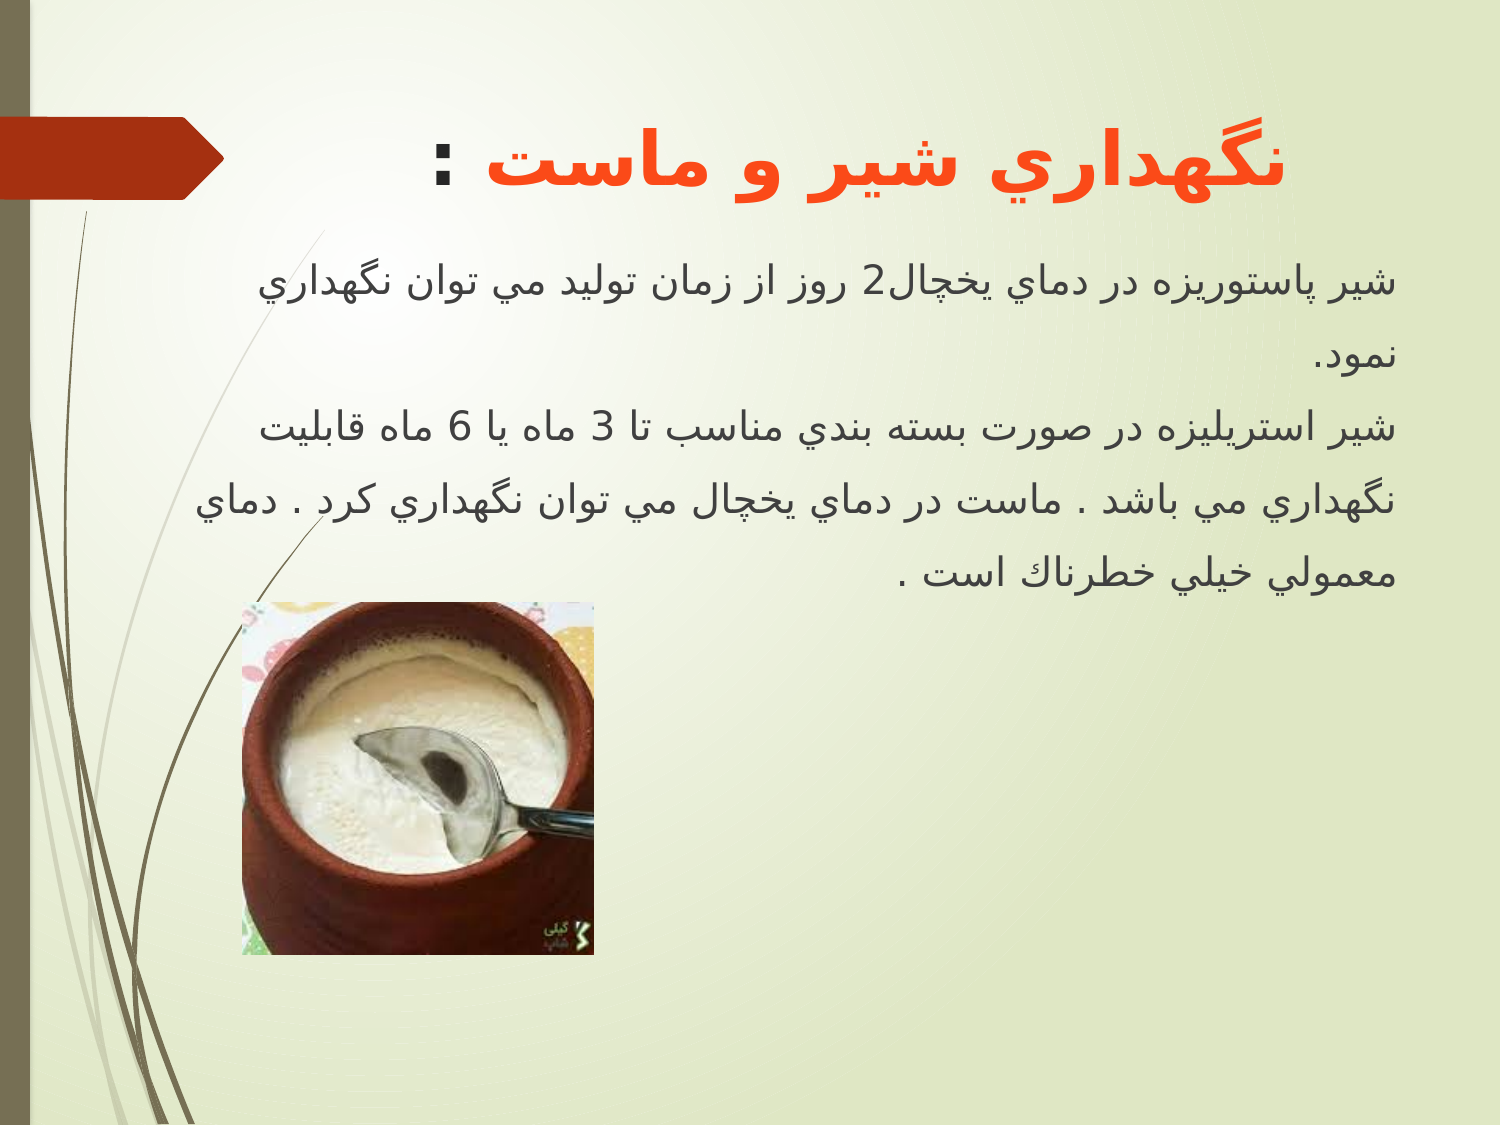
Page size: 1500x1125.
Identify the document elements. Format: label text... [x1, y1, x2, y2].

list شير پاستوريزه در دماي يخچال2 روز از زمان توليد مي توان نگهداري نمود. شير استريليزه در صورت بسته بندي مناسب تا 3 ماه يا 6 ماه قابليت نگهداري مي باشد . ماست در دماي يخچال مي توان نگهداري كرد . دماي معمولي خيلي خطرناك است . [147, 100, 1460, 605]
picture [241, 602, 594, 955]
